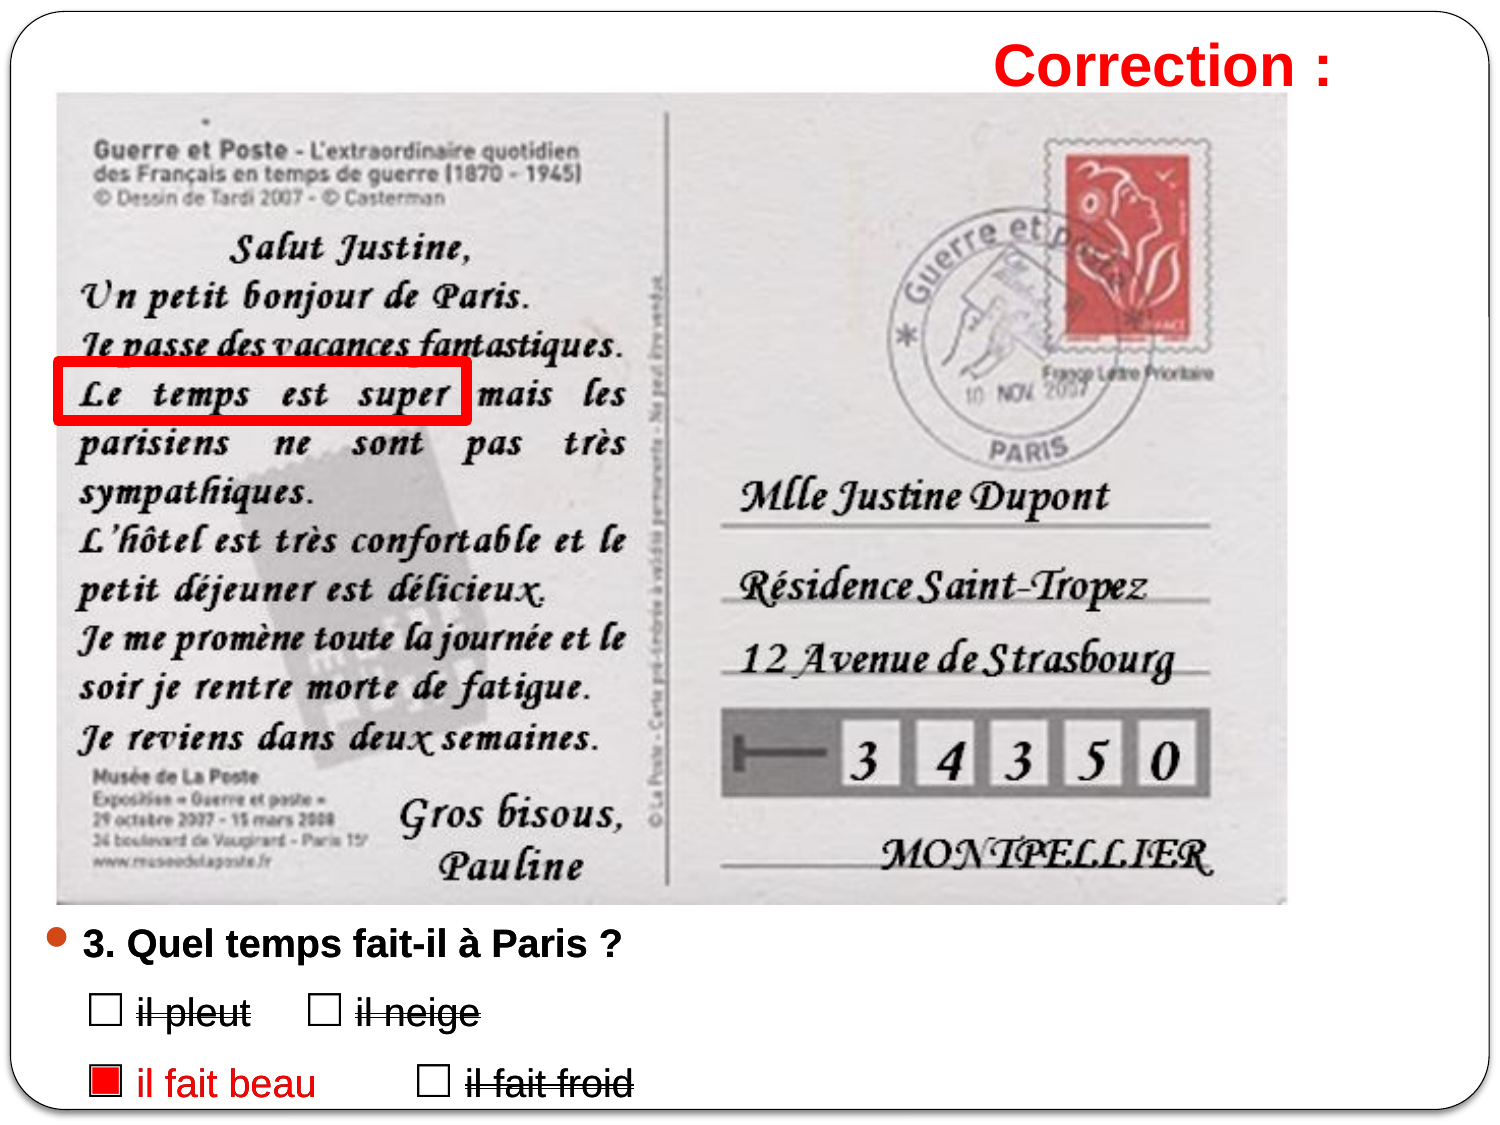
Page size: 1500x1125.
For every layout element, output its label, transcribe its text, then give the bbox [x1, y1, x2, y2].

text_box 3. Quel temps fait-il à Paris ? □ il pleut □ il neige ■ il fait beau □ il fait froid [29, 910, 1471, 1118]
picture [52, 89, 1294, 906]
title Correction : [868, 19, 1459, 114]
